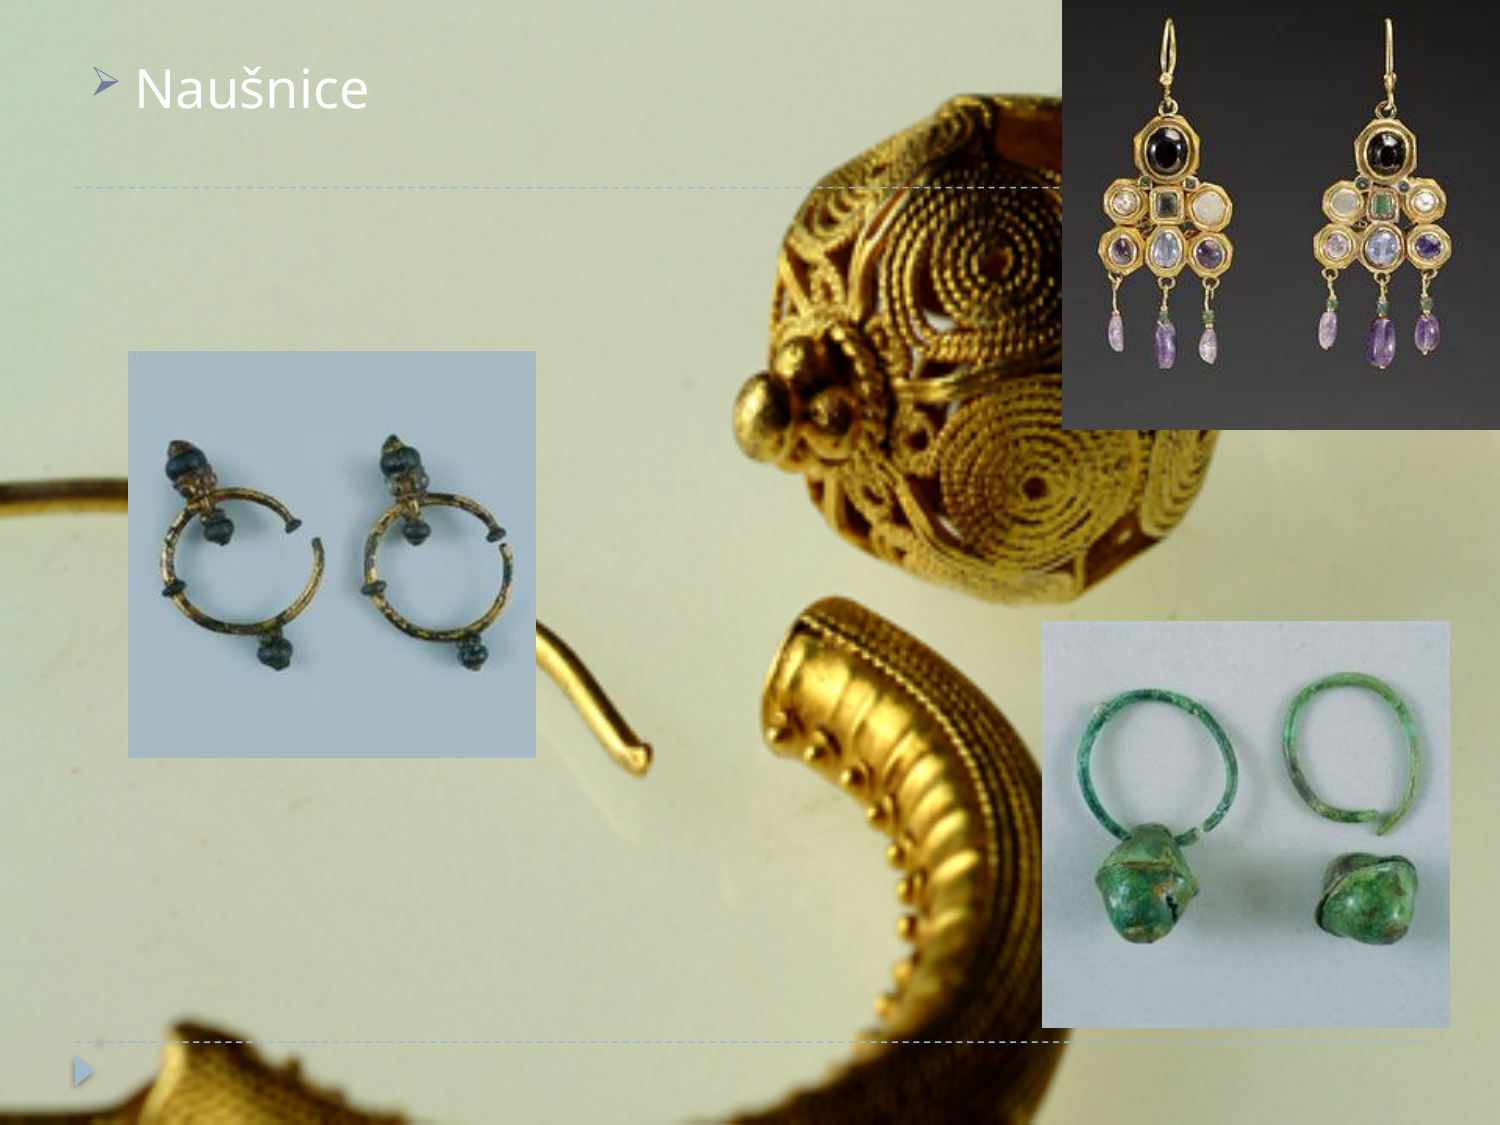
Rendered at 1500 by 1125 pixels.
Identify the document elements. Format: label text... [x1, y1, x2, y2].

list Naušnice [75, 46, 1425, 1010]
picture [0, 0, 1500, 1125]
